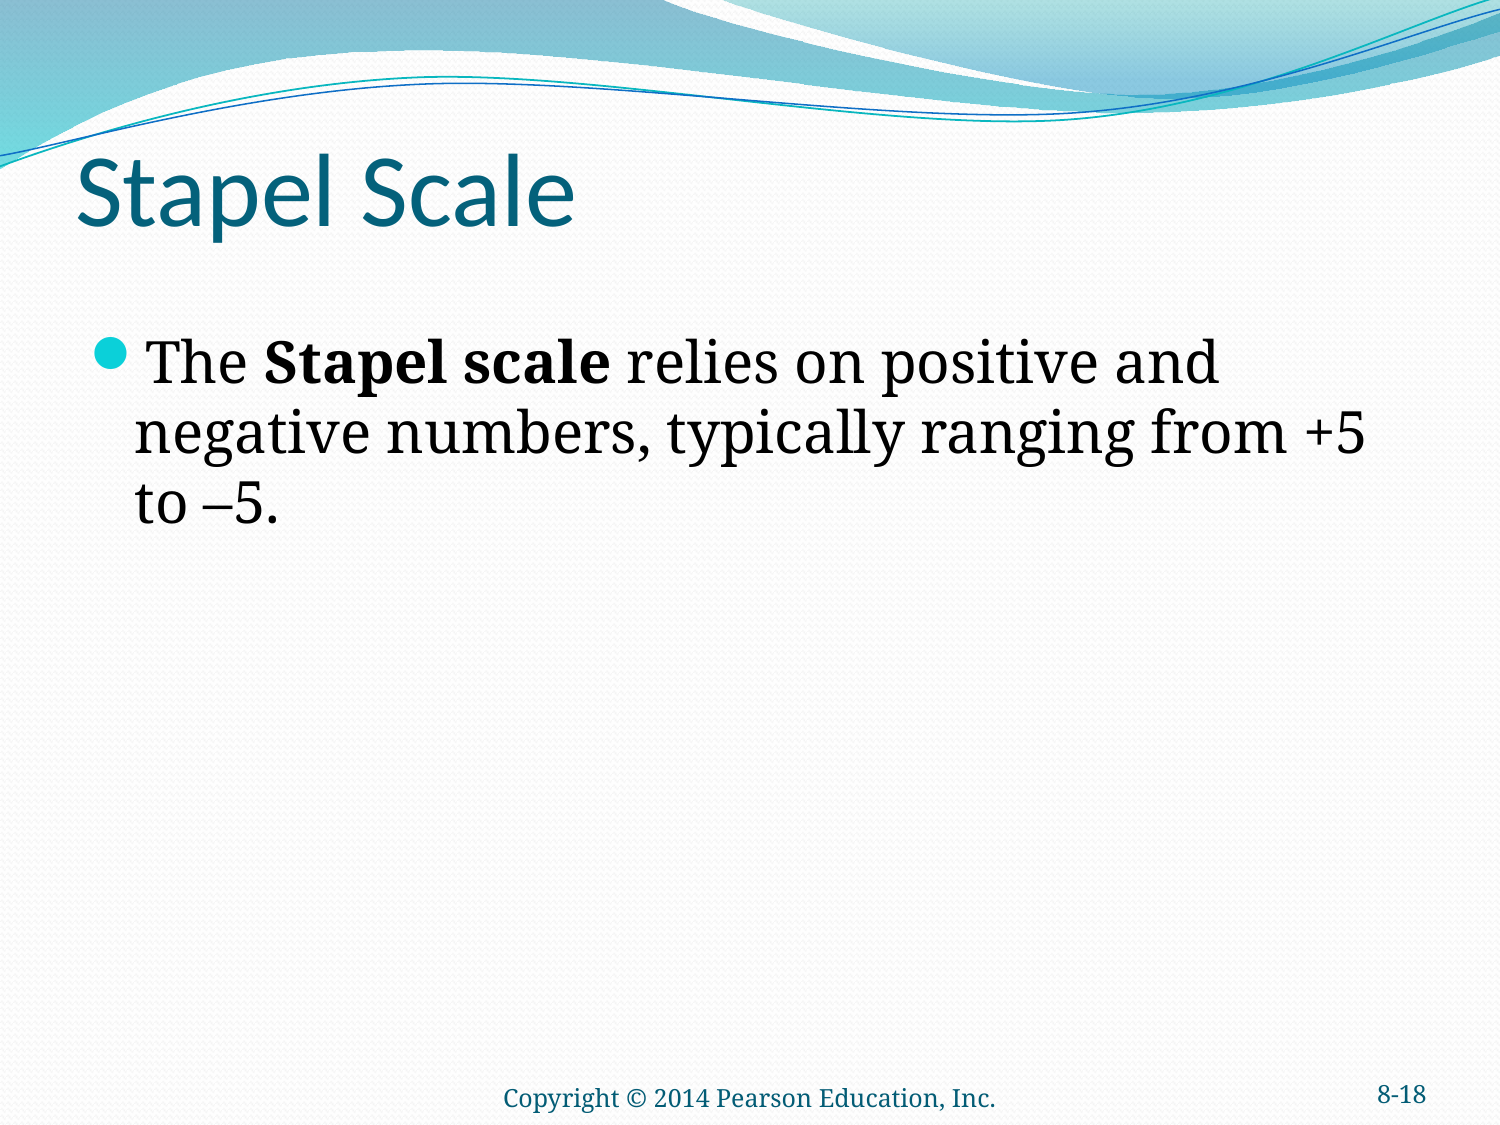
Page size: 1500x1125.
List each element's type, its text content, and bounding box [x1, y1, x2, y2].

title Stapel Scale [75, 87, 1425, 275]
list The Stapel scale relies on positive and negative numbers, typically ranging from +5 to –5. [75, 317, 1425, 1038]
